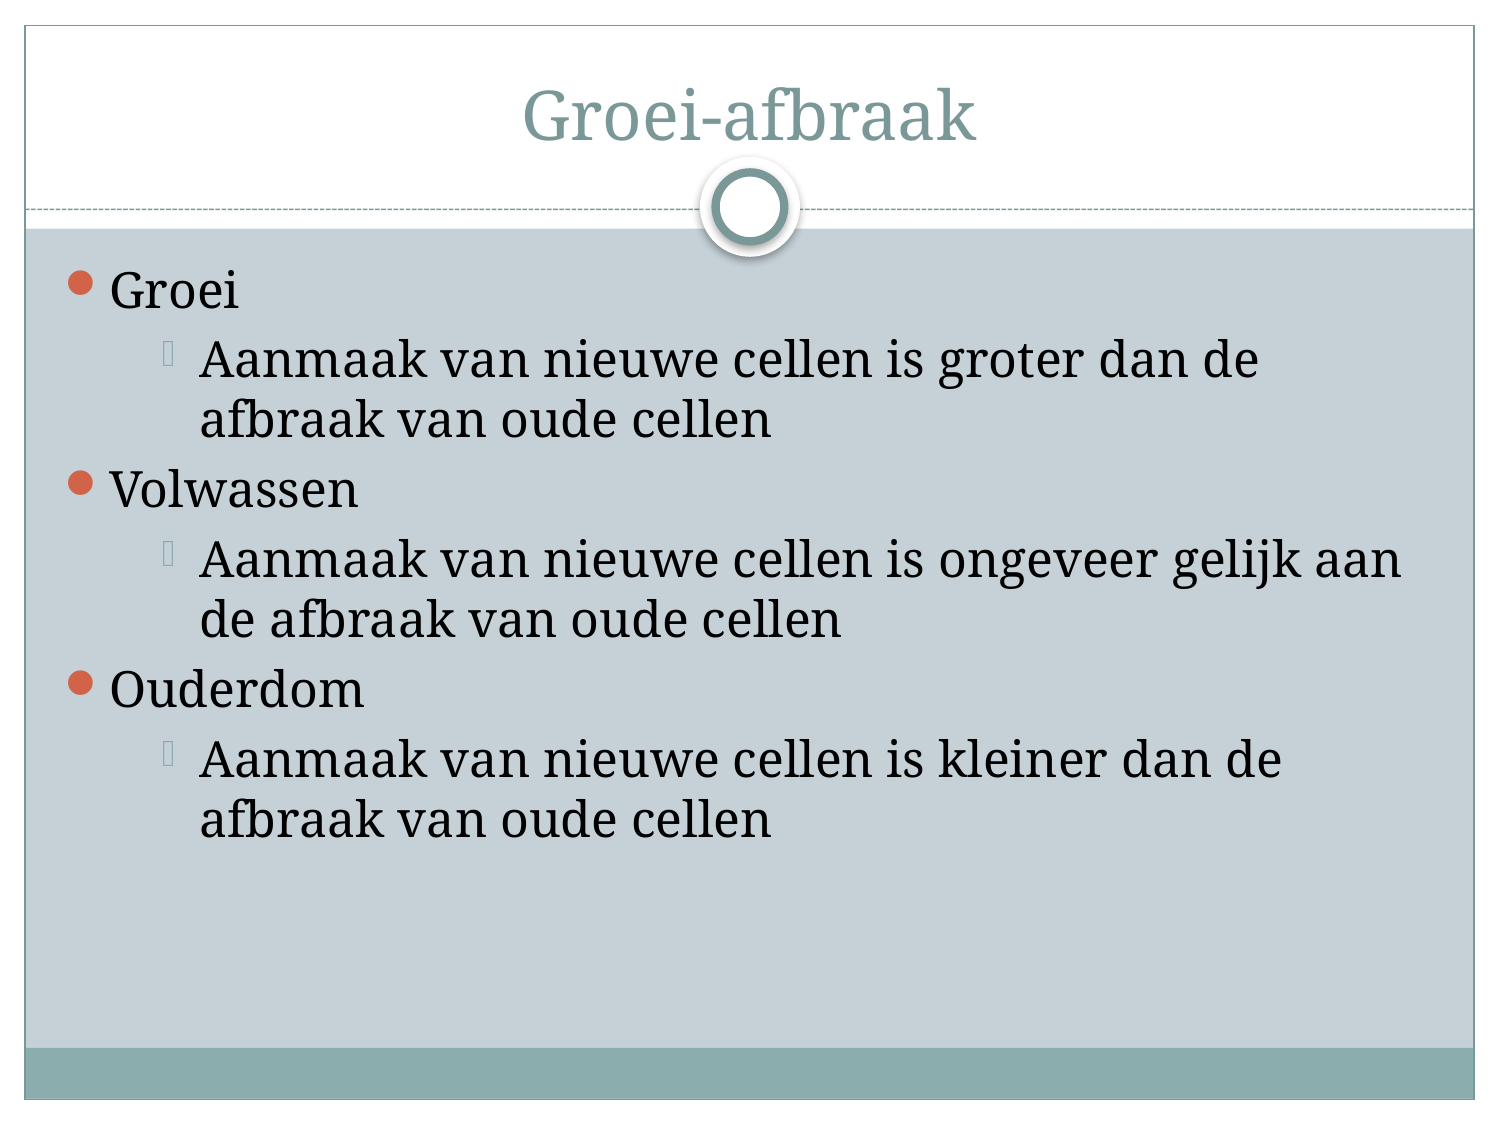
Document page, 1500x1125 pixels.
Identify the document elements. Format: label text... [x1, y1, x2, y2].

list Groei Aanmaak van nieuwe cellen is groter dan de afbraak van oude cellen Volwassen Aanmaak van nieuwe cellen is ongeveer gelijk aan de afbraak van oude cellen Ouderdom Aanmaak van nieuwe cellen is kleiner dan de afbraak van oude cellen [49, 250, 1445, 1001]
title Groei-afbraak [49, 37, 1450, 163]
